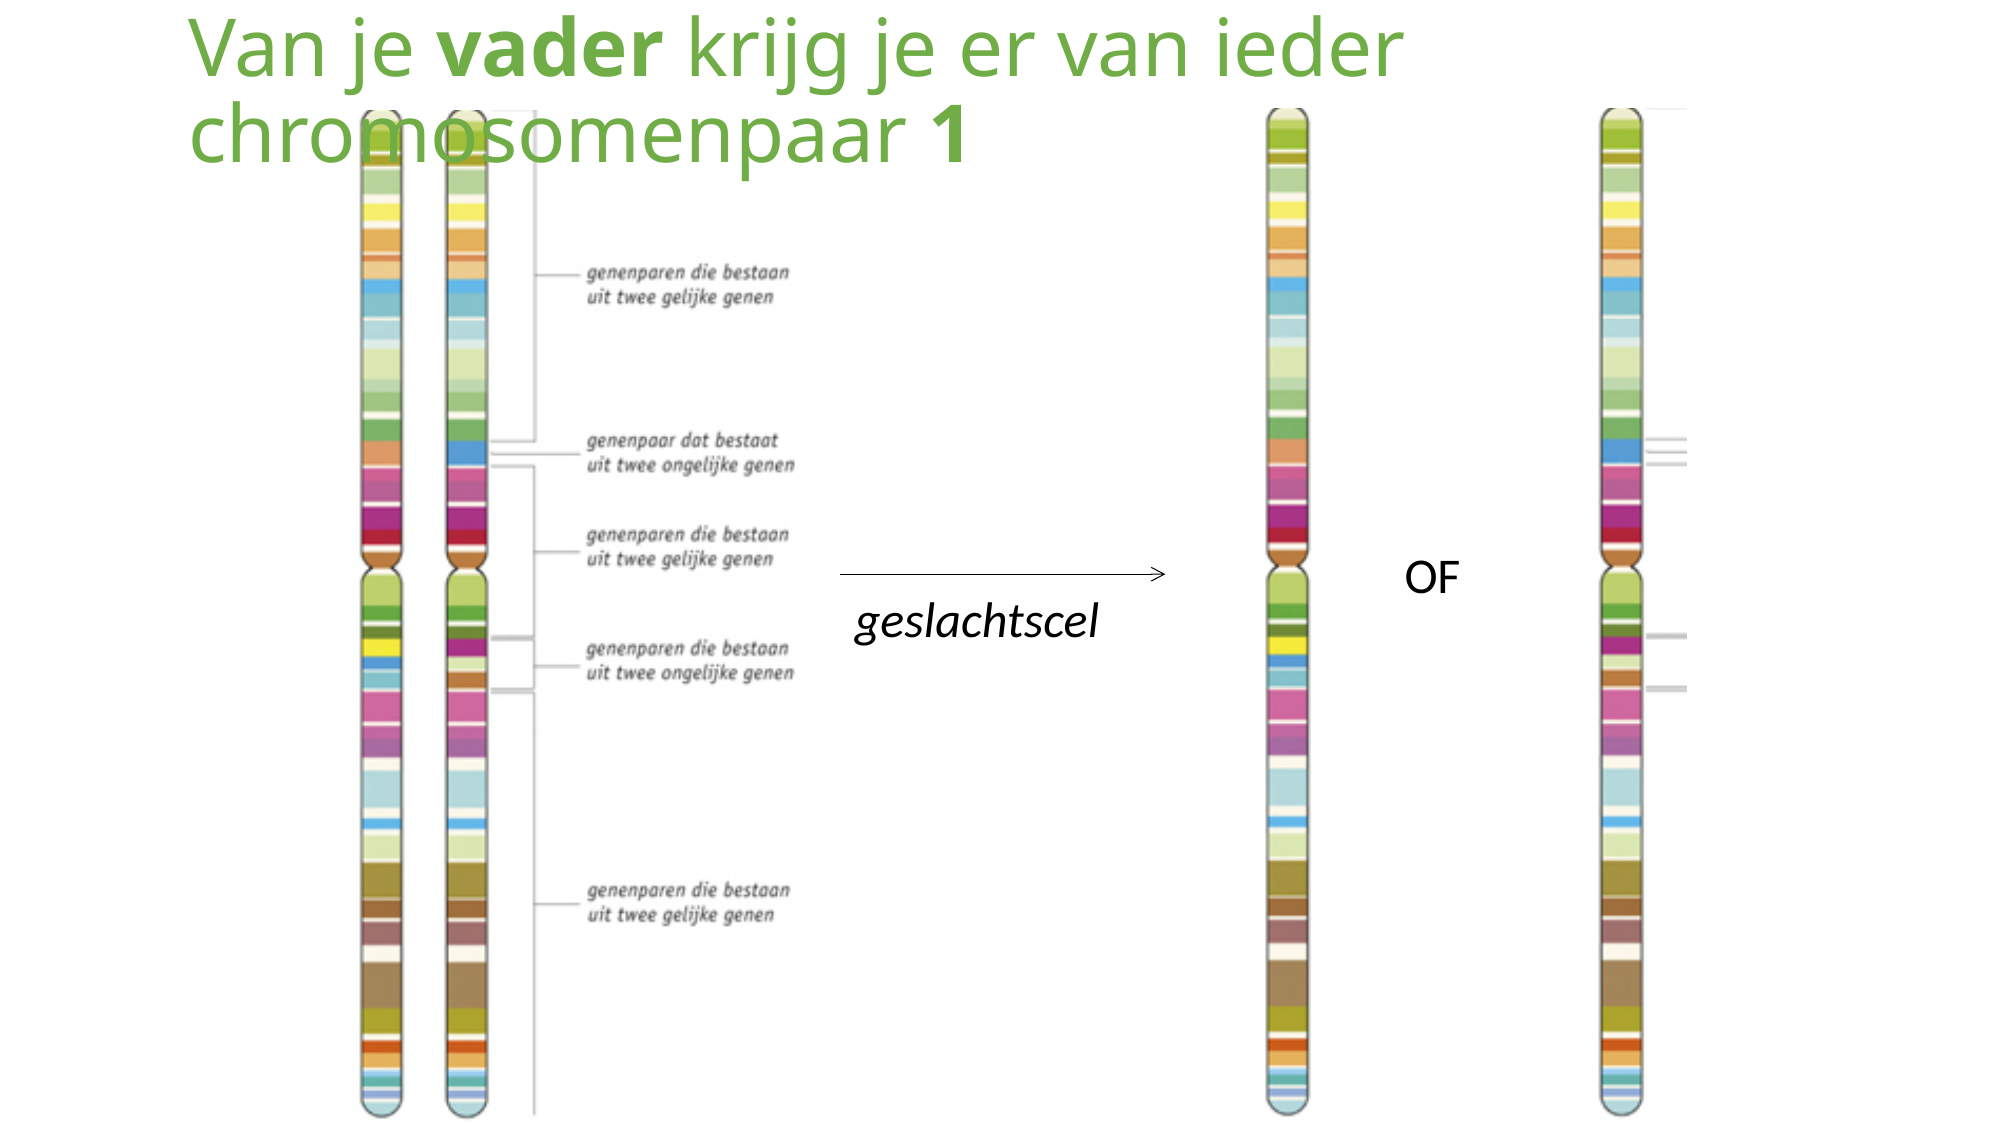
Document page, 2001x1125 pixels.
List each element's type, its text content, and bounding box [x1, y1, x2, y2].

picture [291, 110, 873, 1125]
text_box geslachtscel [873, 579, 1115, 655]
picture [1578, 107, 1687, 1123]
title Van je vader krijg je er van ieder chromosomenpaar 1 [173, 0, 1599, 188]
picture [1196, 107, 1341, 1123]
text_box OF [1389, 536, 1520, 612]
